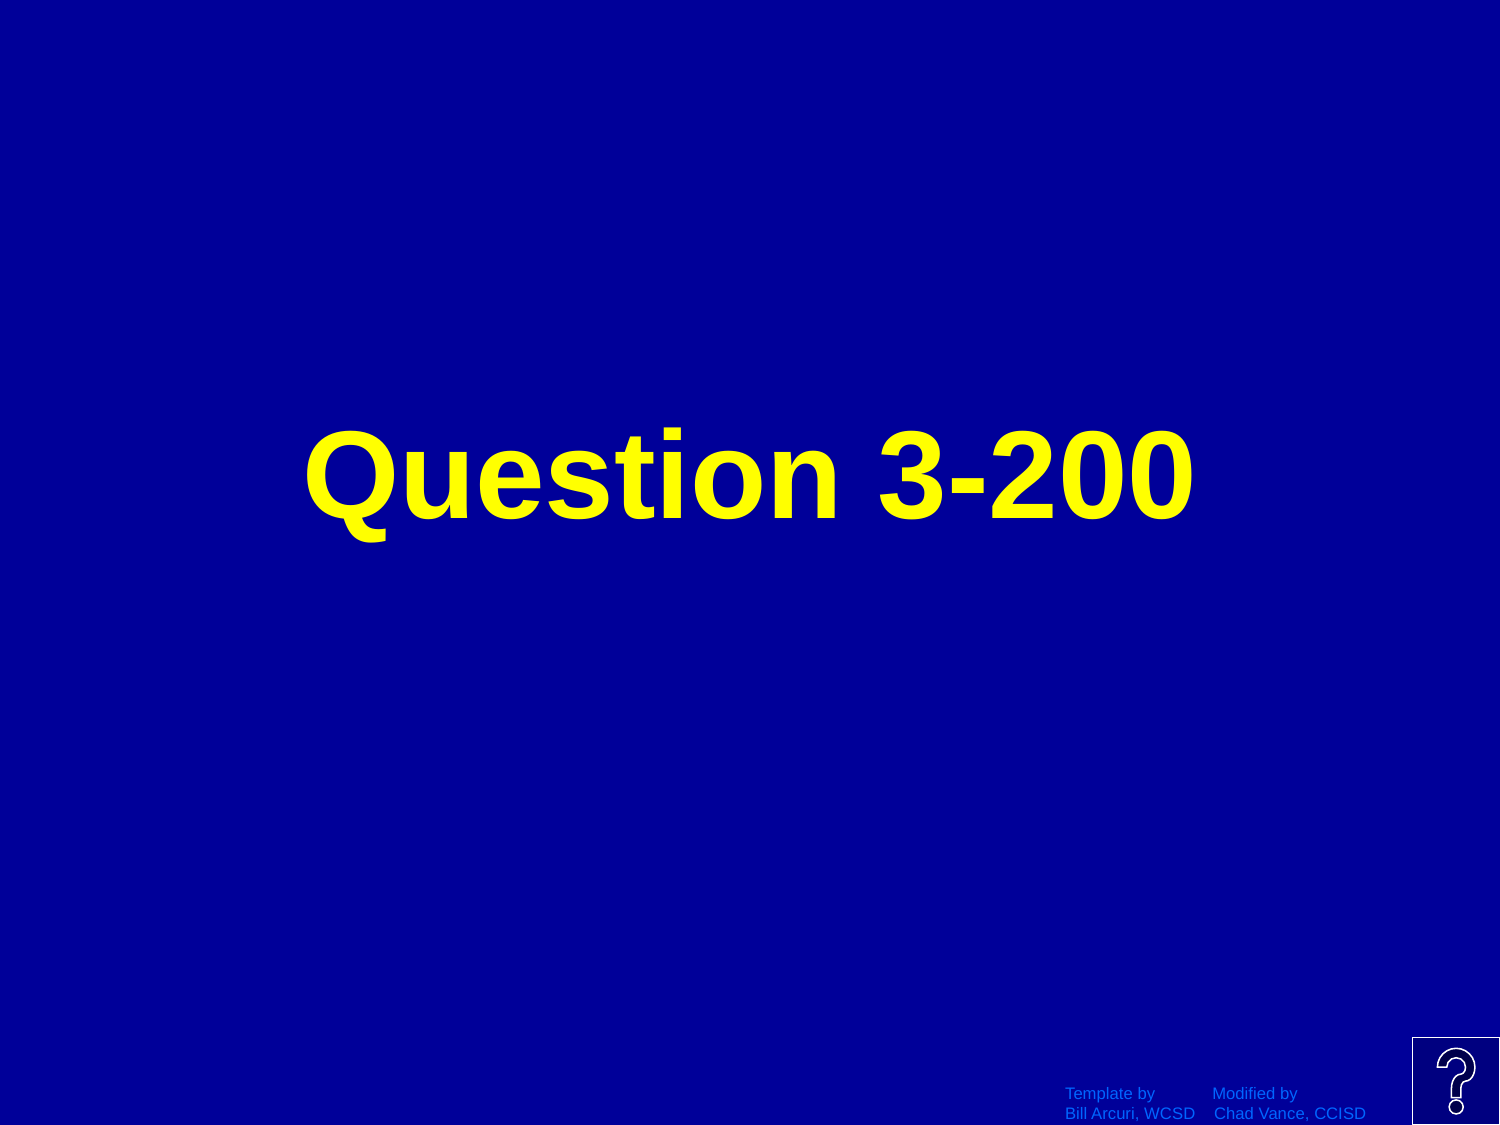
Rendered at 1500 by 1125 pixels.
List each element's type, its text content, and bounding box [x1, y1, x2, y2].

title Question 3-200 [112, 374, 1388, 563]
slide_number Template by Modified by Bill Arcuri, WCSD Chad Vance, CCISD [1049, 1074, 1412, 1125]
text_box [1412, 1037, 1500, 1125]
